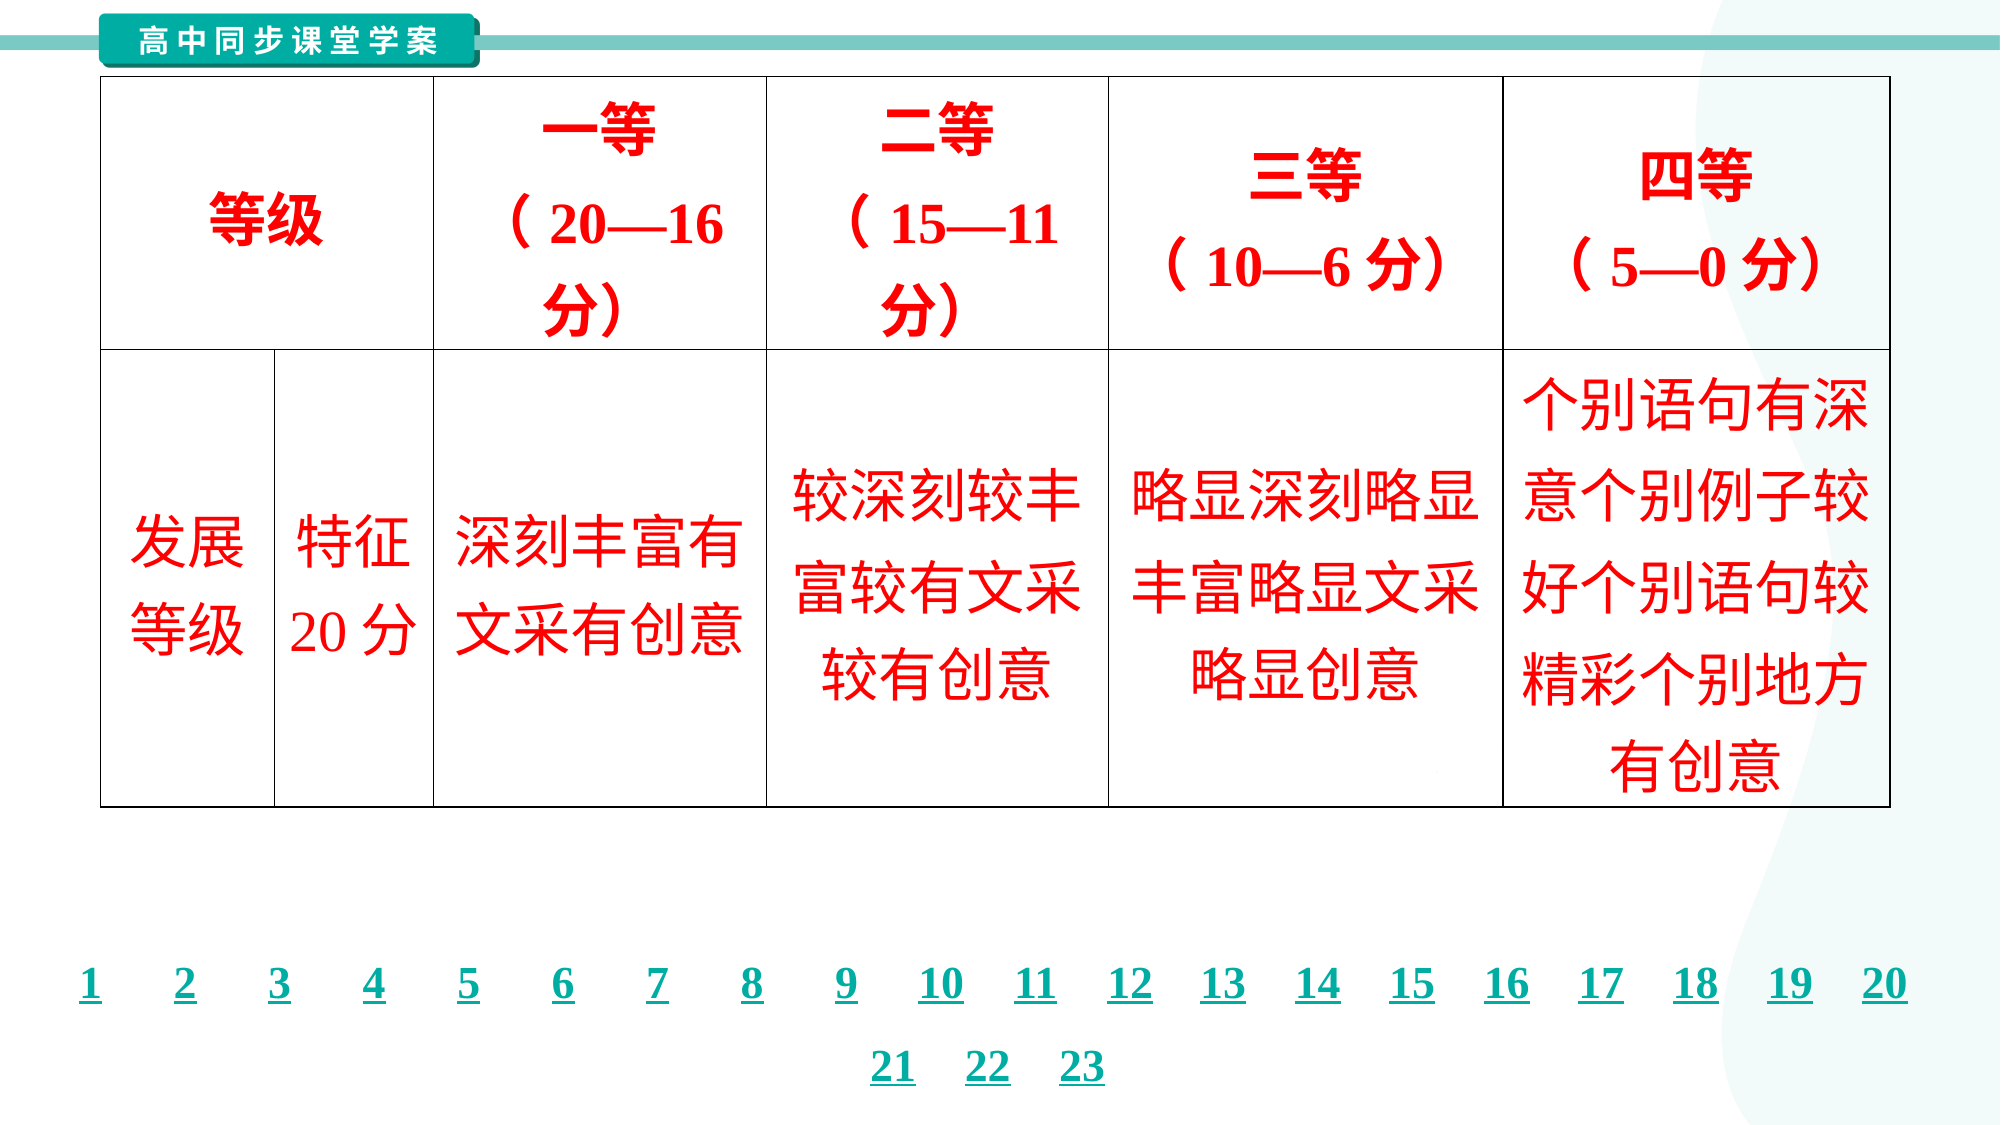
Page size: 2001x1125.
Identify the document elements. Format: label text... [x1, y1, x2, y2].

table_cell 特征 20分 [275, 350, 433, 806]
table_cell 个别语句有深 意个别例子较 好个别语句较 精彩个别地方 有创意 [1504, 350, 1889, 806]
picture [0, 0, 2000, 1125]
table_cell 发展 等级 [101, 350, 274, 806]
table_cell 略显深刻略显 丰富略显文采 略显创意 [1109, 350, 1502, 806]
table_header 一等 （20—16 分） [434, 77, 766, 349]
table_cell 深刻丰富有 文采有创意 [434, 350, 766, 806]
table_header 三等 （10—6分） [1109, 77, 1502, 349]
table_header 二等 （15—11 分） [767, 77, 1108, 349]
table_cell 较深刻较丰 富较有文采 较有创意 [767, 350, 1108, 806]
table_header 四等 （5—0分） [1504, 77, 1889, 349]
table_header 等级 [101, 77, 433, 349]
